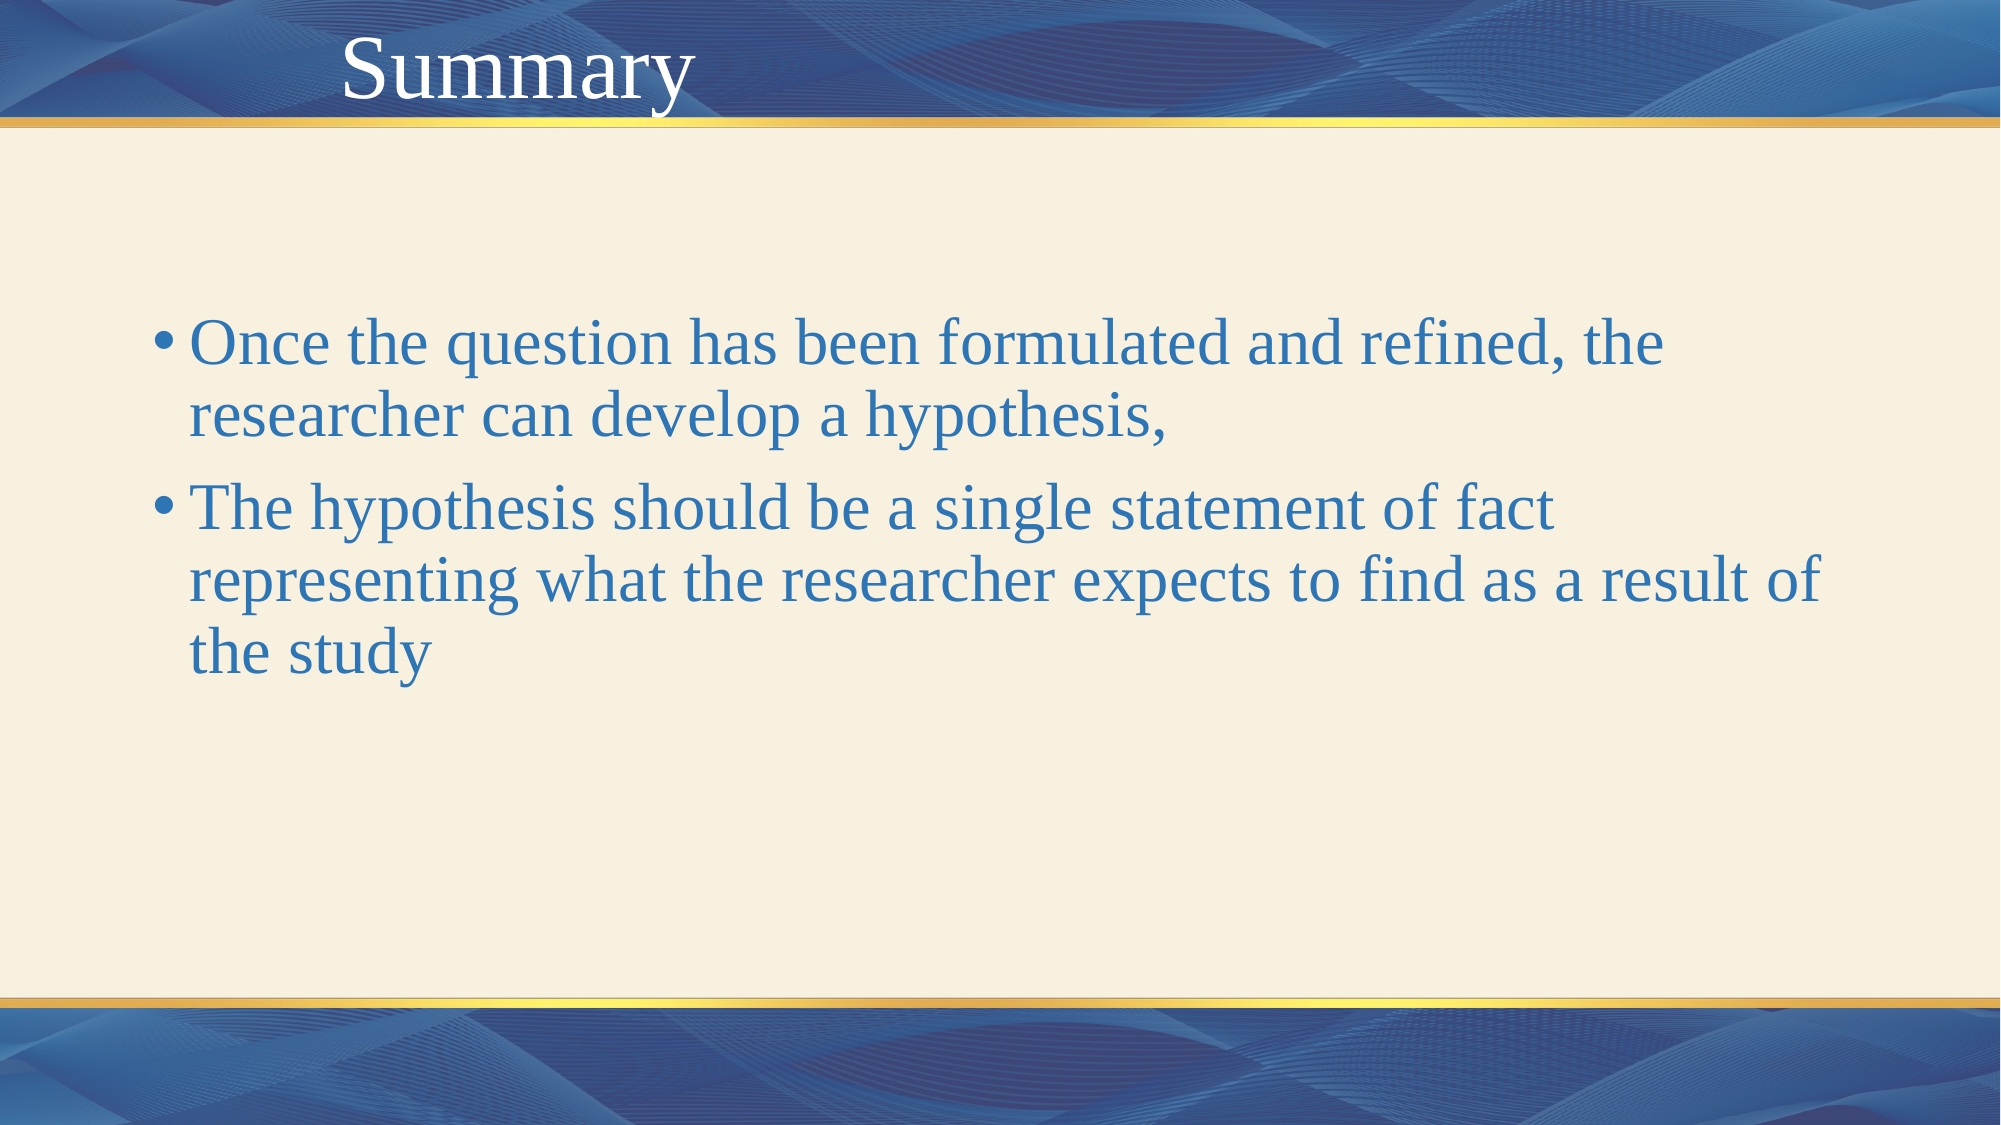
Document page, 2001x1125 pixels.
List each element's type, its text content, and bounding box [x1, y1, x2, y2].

title Summary [324, 0, 1675, 138]
list Once the question has been formulated and refined, the researcher can develop a hypothesis, The hypothesis should be a single statement of fact representing what the researcher expects to find as a result of the study [137, 299, 1863, 1014]
picture [0, 0, 2001, 1125]
